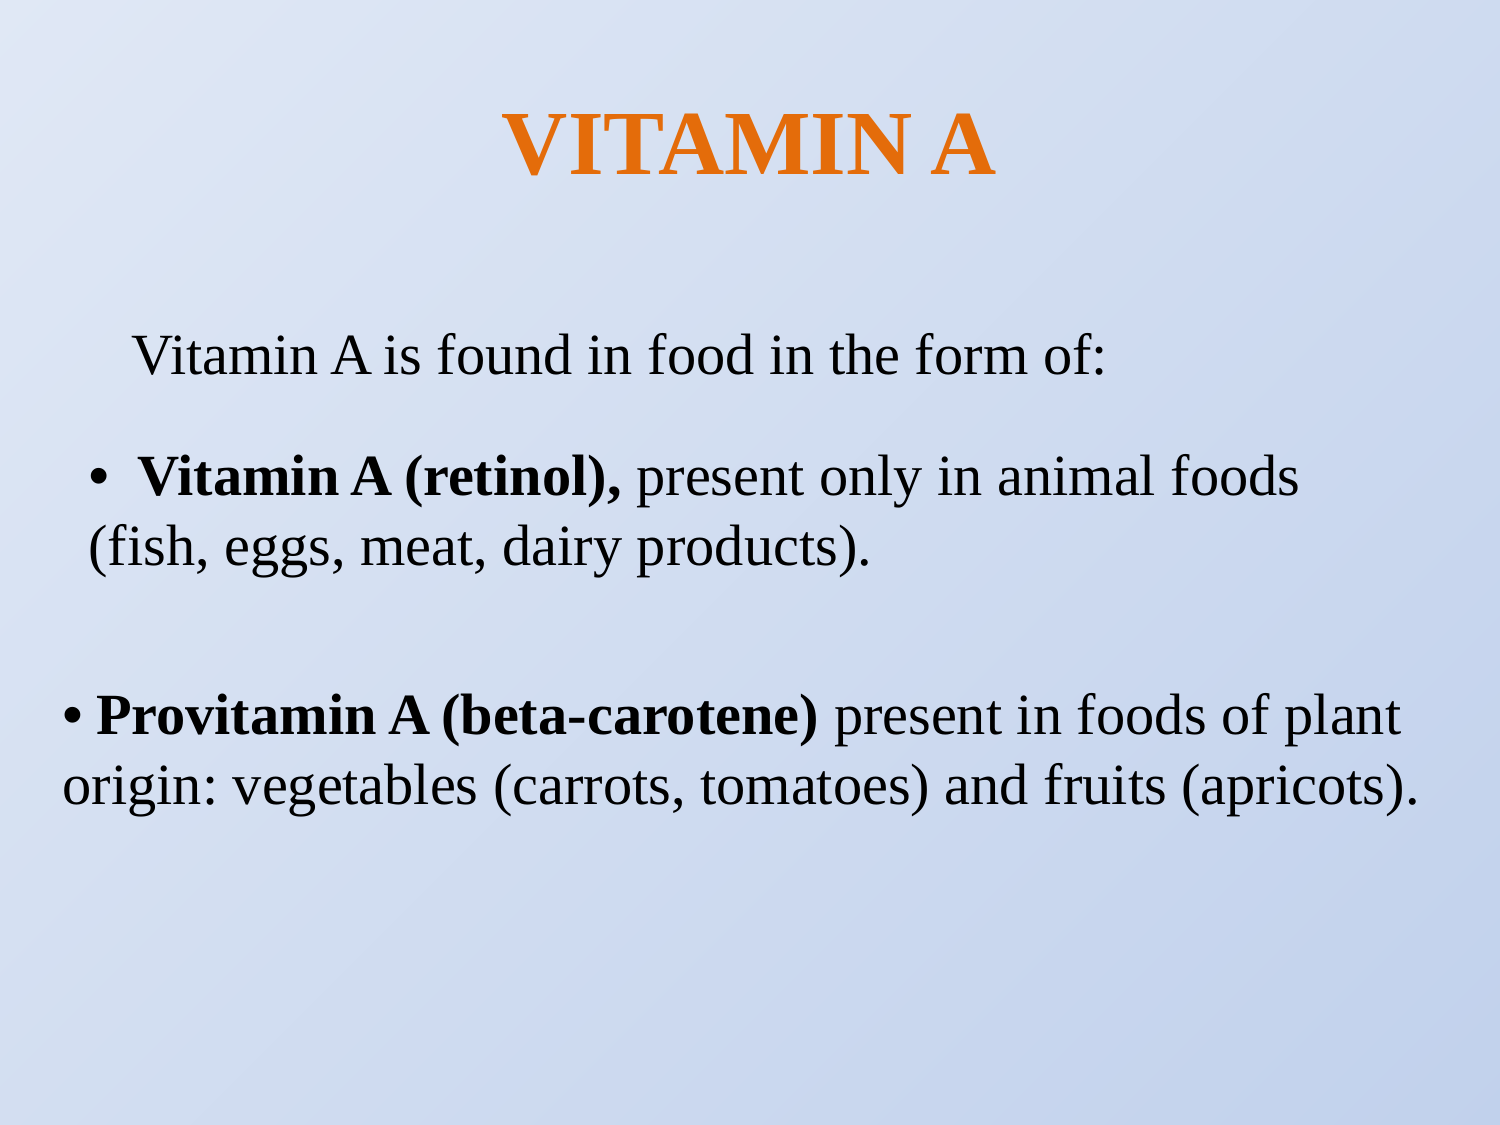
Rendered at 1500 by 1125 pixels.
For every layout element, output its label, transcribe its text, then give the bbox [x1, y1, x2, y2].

text_box • Vitamin A (retinol), present only in animal foods (fish, eggs, meat, dairy products). [88, 437, 1388, 647]
text_box • Provitamin A (beta-carotene) present in foods of plant origin: vegetables (carrots, tomatoes) and fruits (apricots). [62, 675, 1500, 888]
text_box VITAMIN A [423, 79, 998, 310]
text_box Vitamin A is found in food in the form of: [131, 318, 1109, 437]
